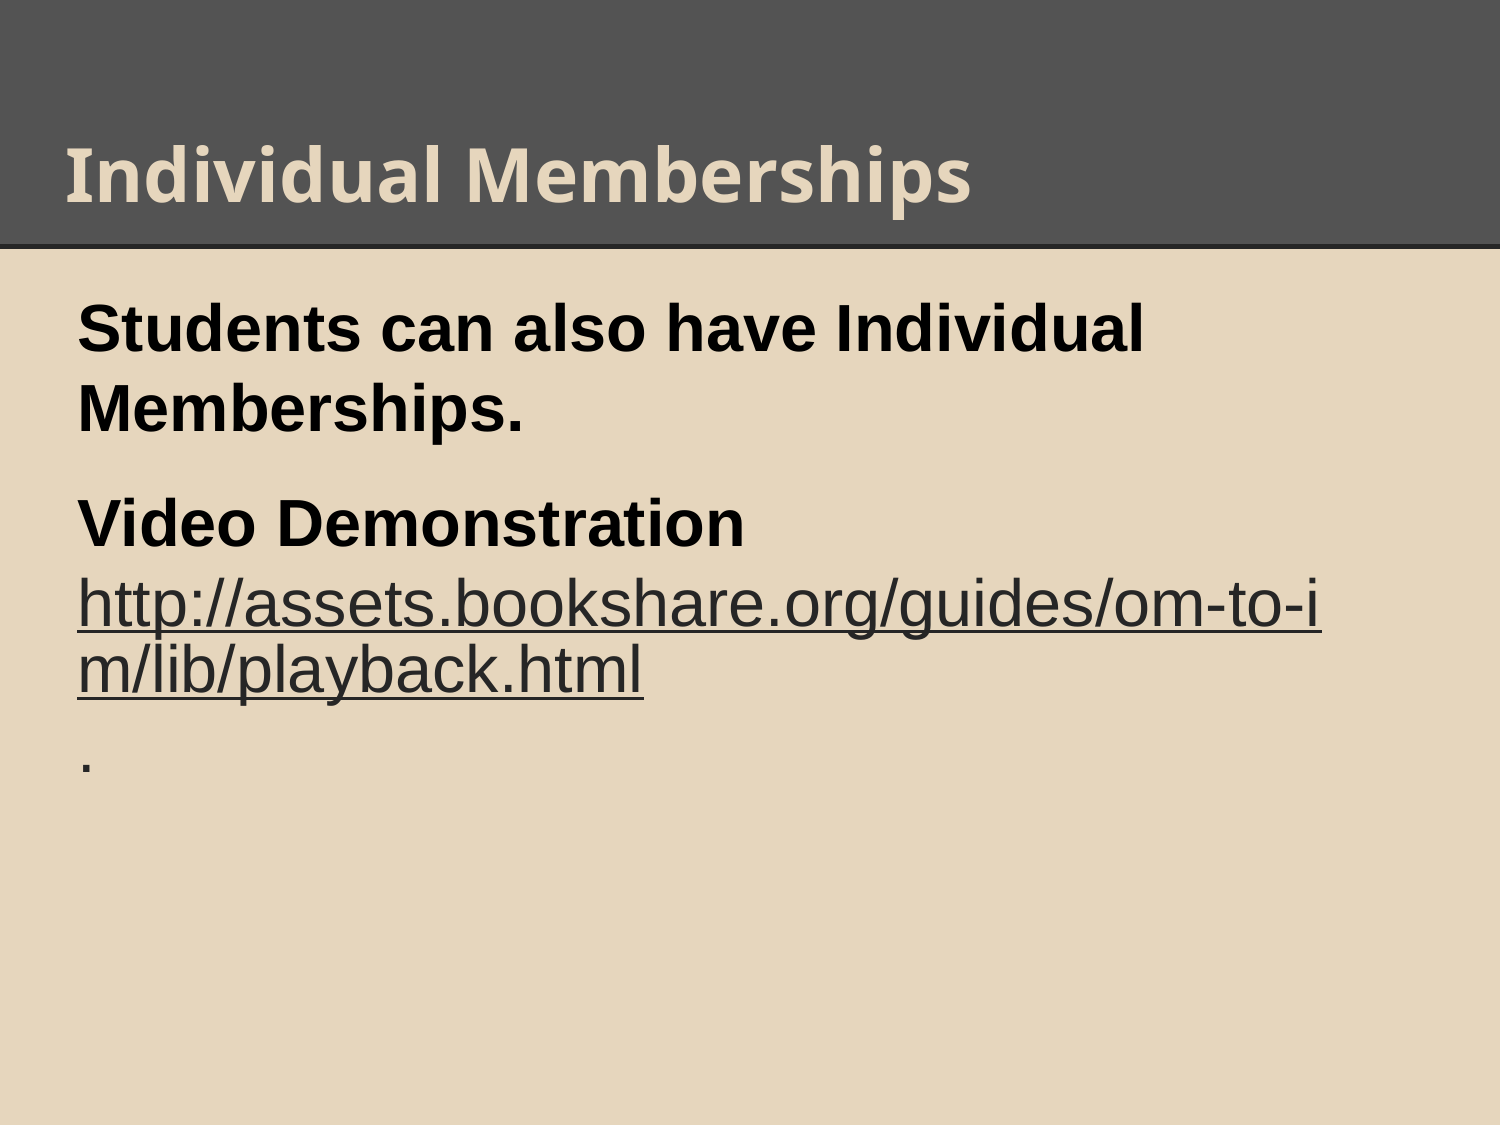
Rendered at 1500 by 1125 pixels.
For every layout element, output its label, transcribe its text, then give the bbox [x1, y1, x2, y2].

title Individual Memberships [12, 14, 1363, 233]
text_box Students can also have Individual Memberships. Video Demonstration http://assets.bookshare.org/guides/om-to-im/lib/playback.html. [62, 277, 1388, 727]
